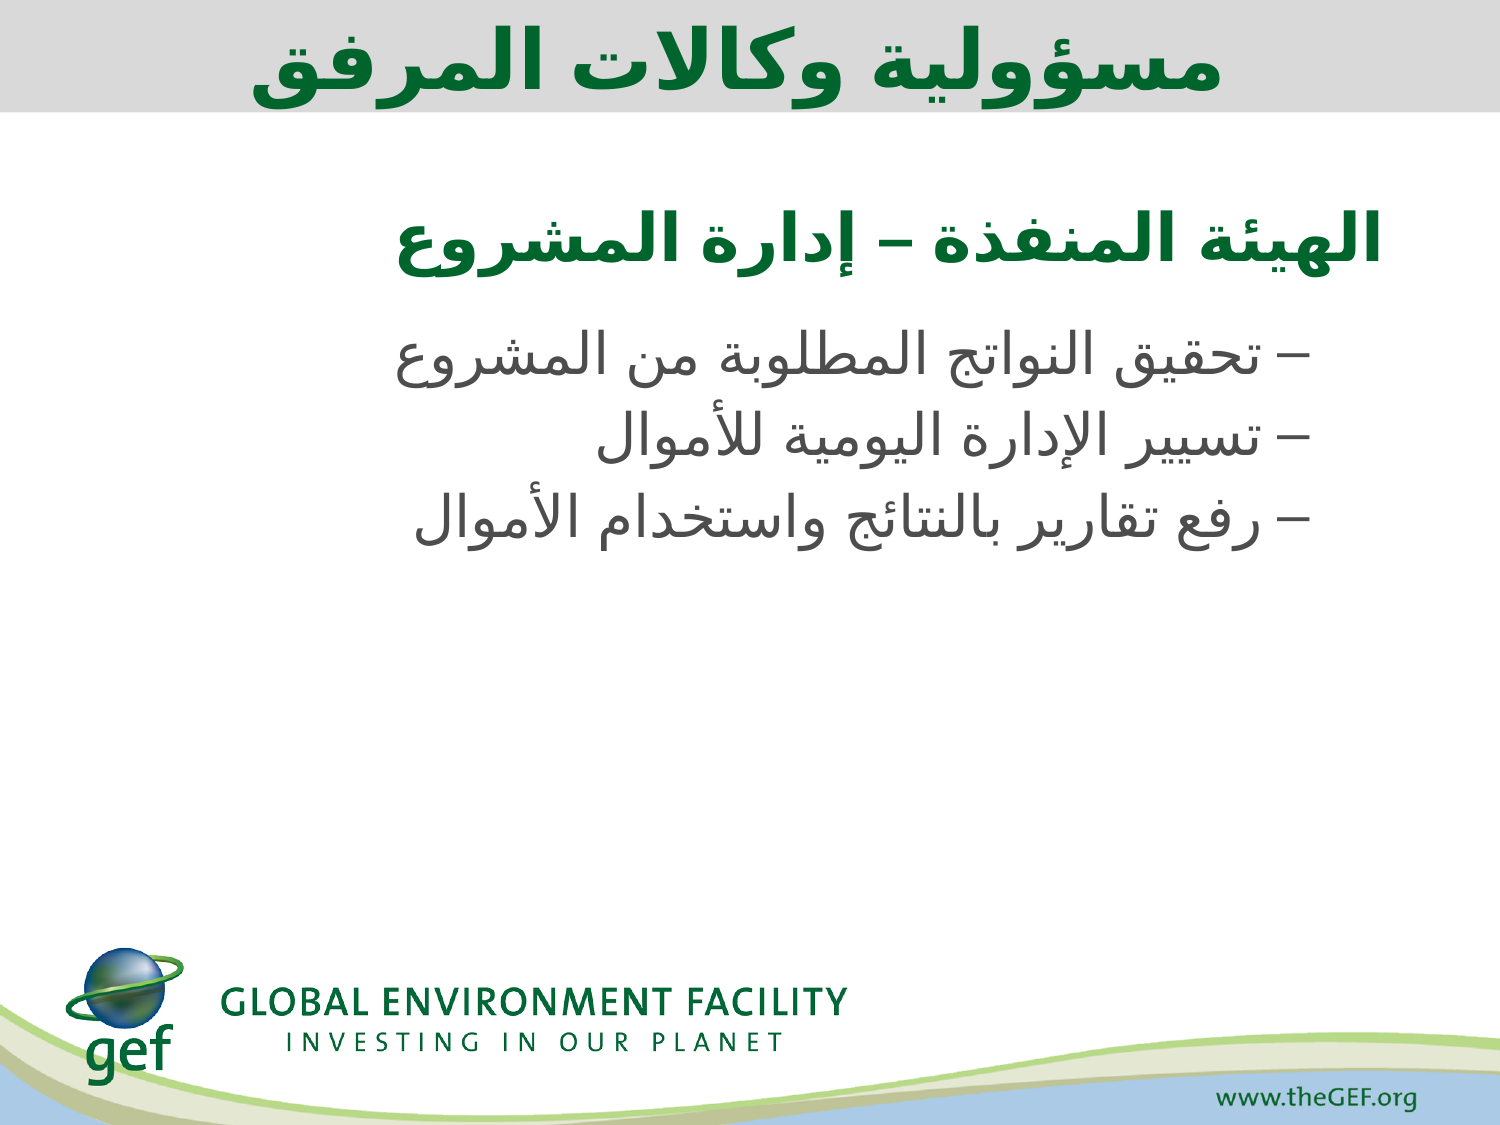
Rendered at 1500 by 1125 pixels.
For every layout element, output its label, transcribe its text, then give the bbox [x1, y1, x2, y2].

text_box مسؤولية وكالات المرفق [0, 0, 1500, 113]
list الهيئة المنفذة – إدارة المشروع تحقيق النواتج المطلوبة من المشروع تسيير الإدارة اليومية للأموال رفع تقارير بالنتائج واستخدام الأموال [99, 187, 1401, 801]
picture [0, 920, 1500, 1125]
